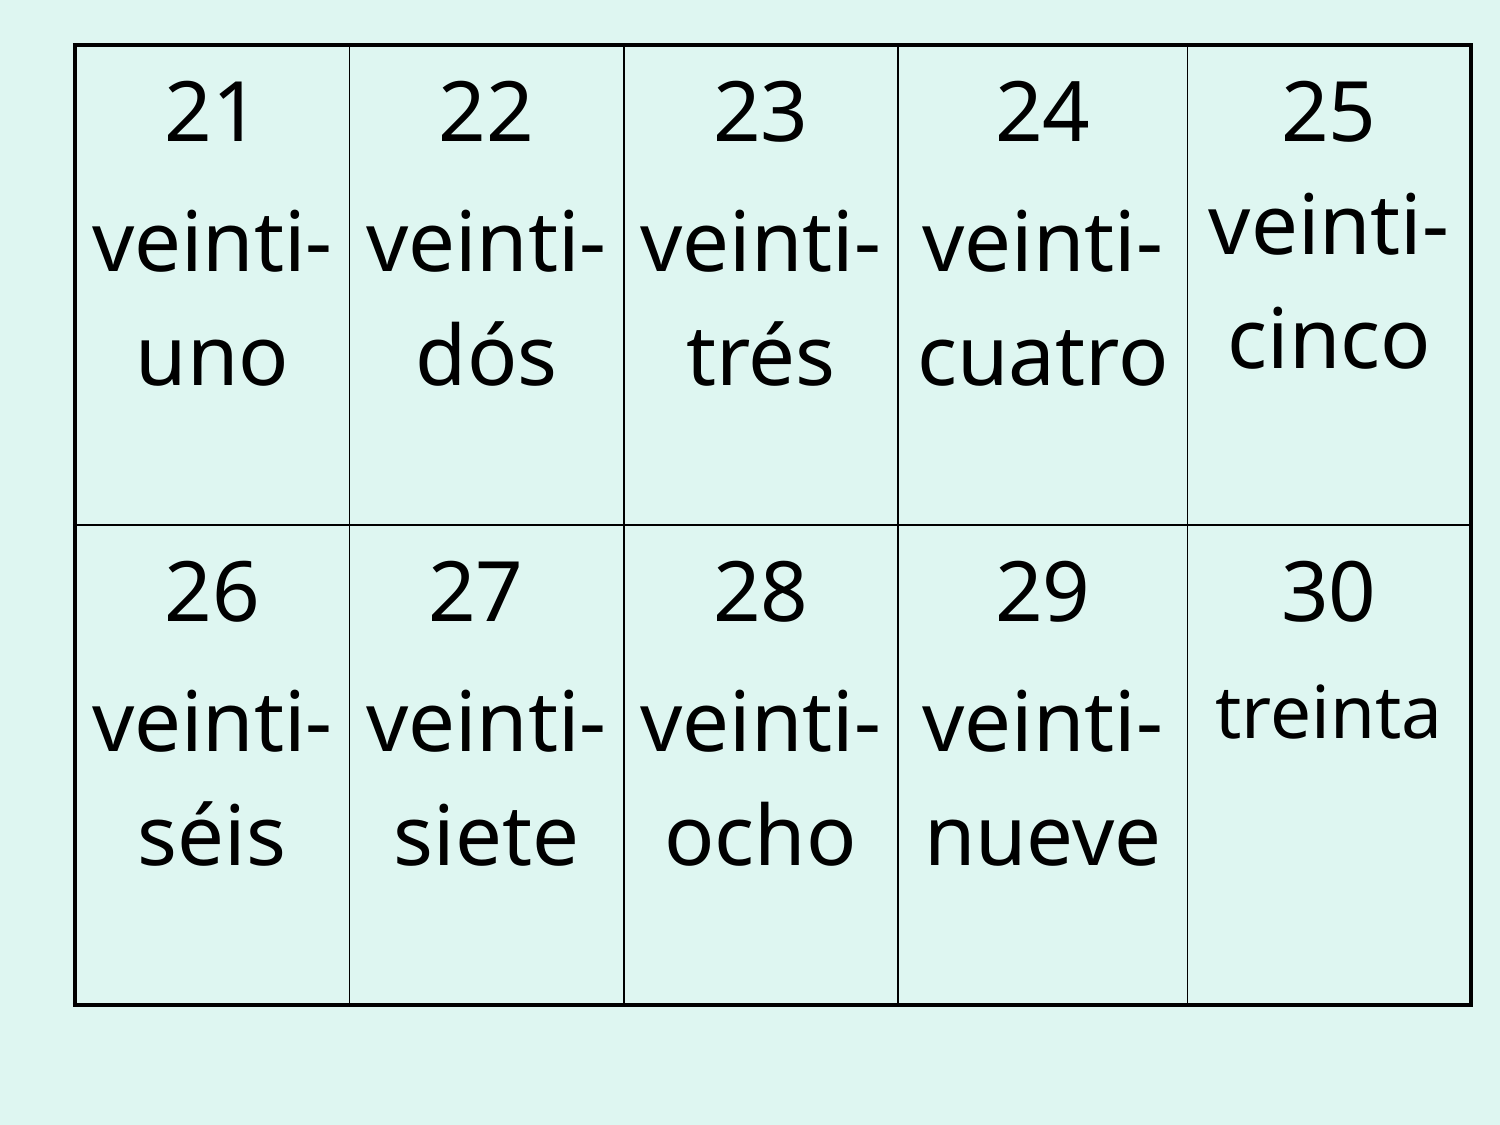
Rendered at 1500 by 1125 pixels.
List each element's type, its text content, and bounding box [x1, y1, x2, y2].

table_cell 28 veinti-ocho [625, 526, 897, 1003]
table_header 24 veinti-cuatro [899, 47, 1187, 524]
table_cell 30 treinta [1188, 526, 1469, 1003]
table_cell 26 veinti-séis [77, 526, 349, 1003]
table_cell 29 veinti-nueve [899, 526, 1187, 1003]
table_header 22 veinti-dós [350, 47, 623, 524]
table_cell 27 veinti-siete [350, 526, 623, 1003]
table_header 23 veinti-trés [625, 47, 897, 524]
table_header 25 veinti-cinco [1188, 47, 1469, 524]
table_header 21 veinti-uno [77, 47, 349, 524]
